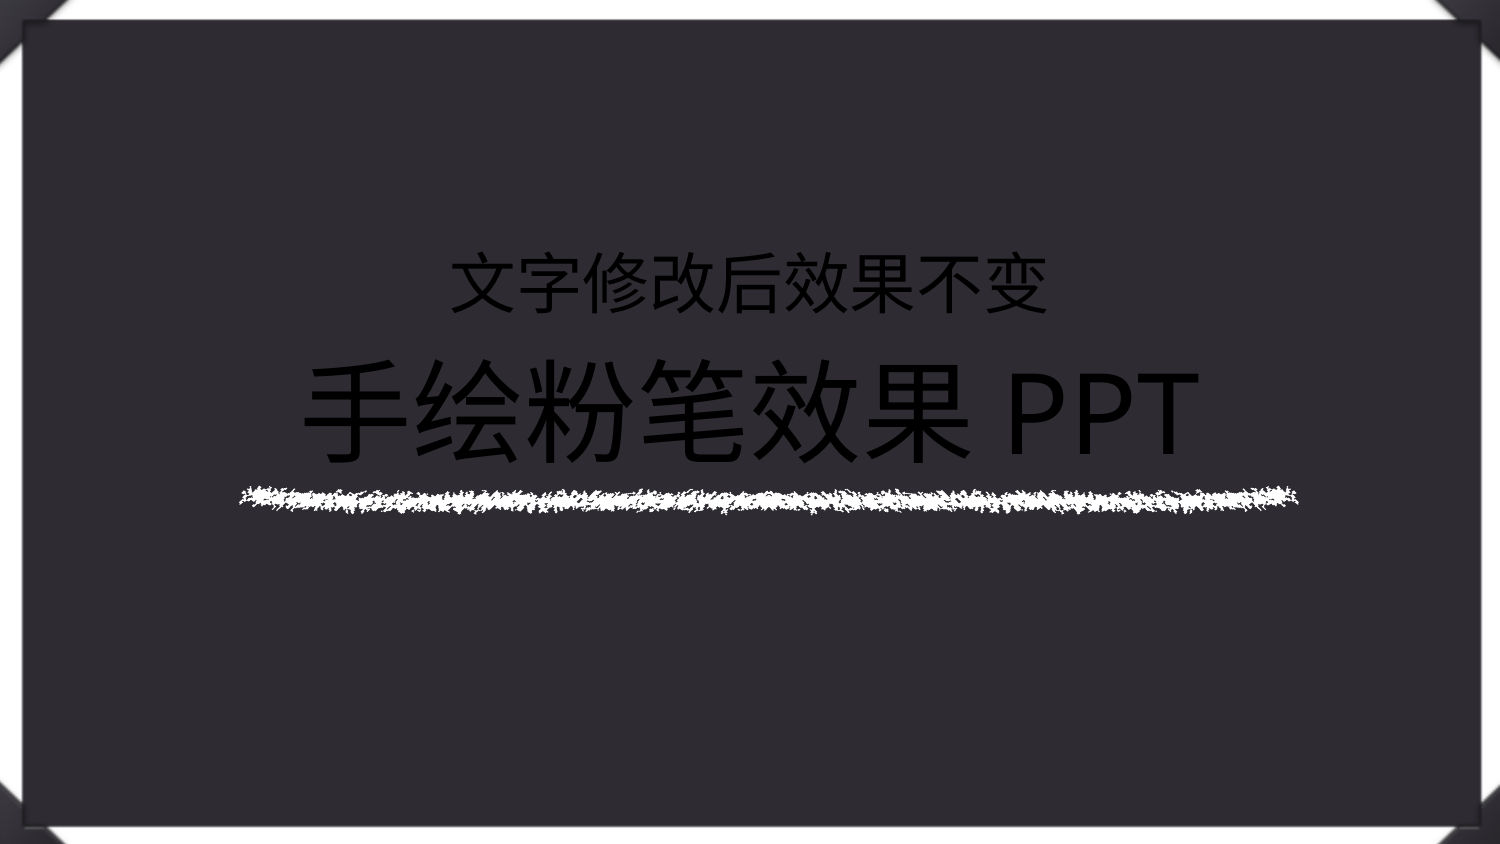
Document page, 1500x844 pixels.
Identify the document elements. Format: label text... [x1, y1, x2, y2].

text_box 手绘粉笔效果PPT [256, 334, 1244, 484]
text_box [239, 485, 1299, 516]
text_box 文字修改后效果不变 [405, 234, 1095, 330]
picture [0, 0, 1500, 844]
